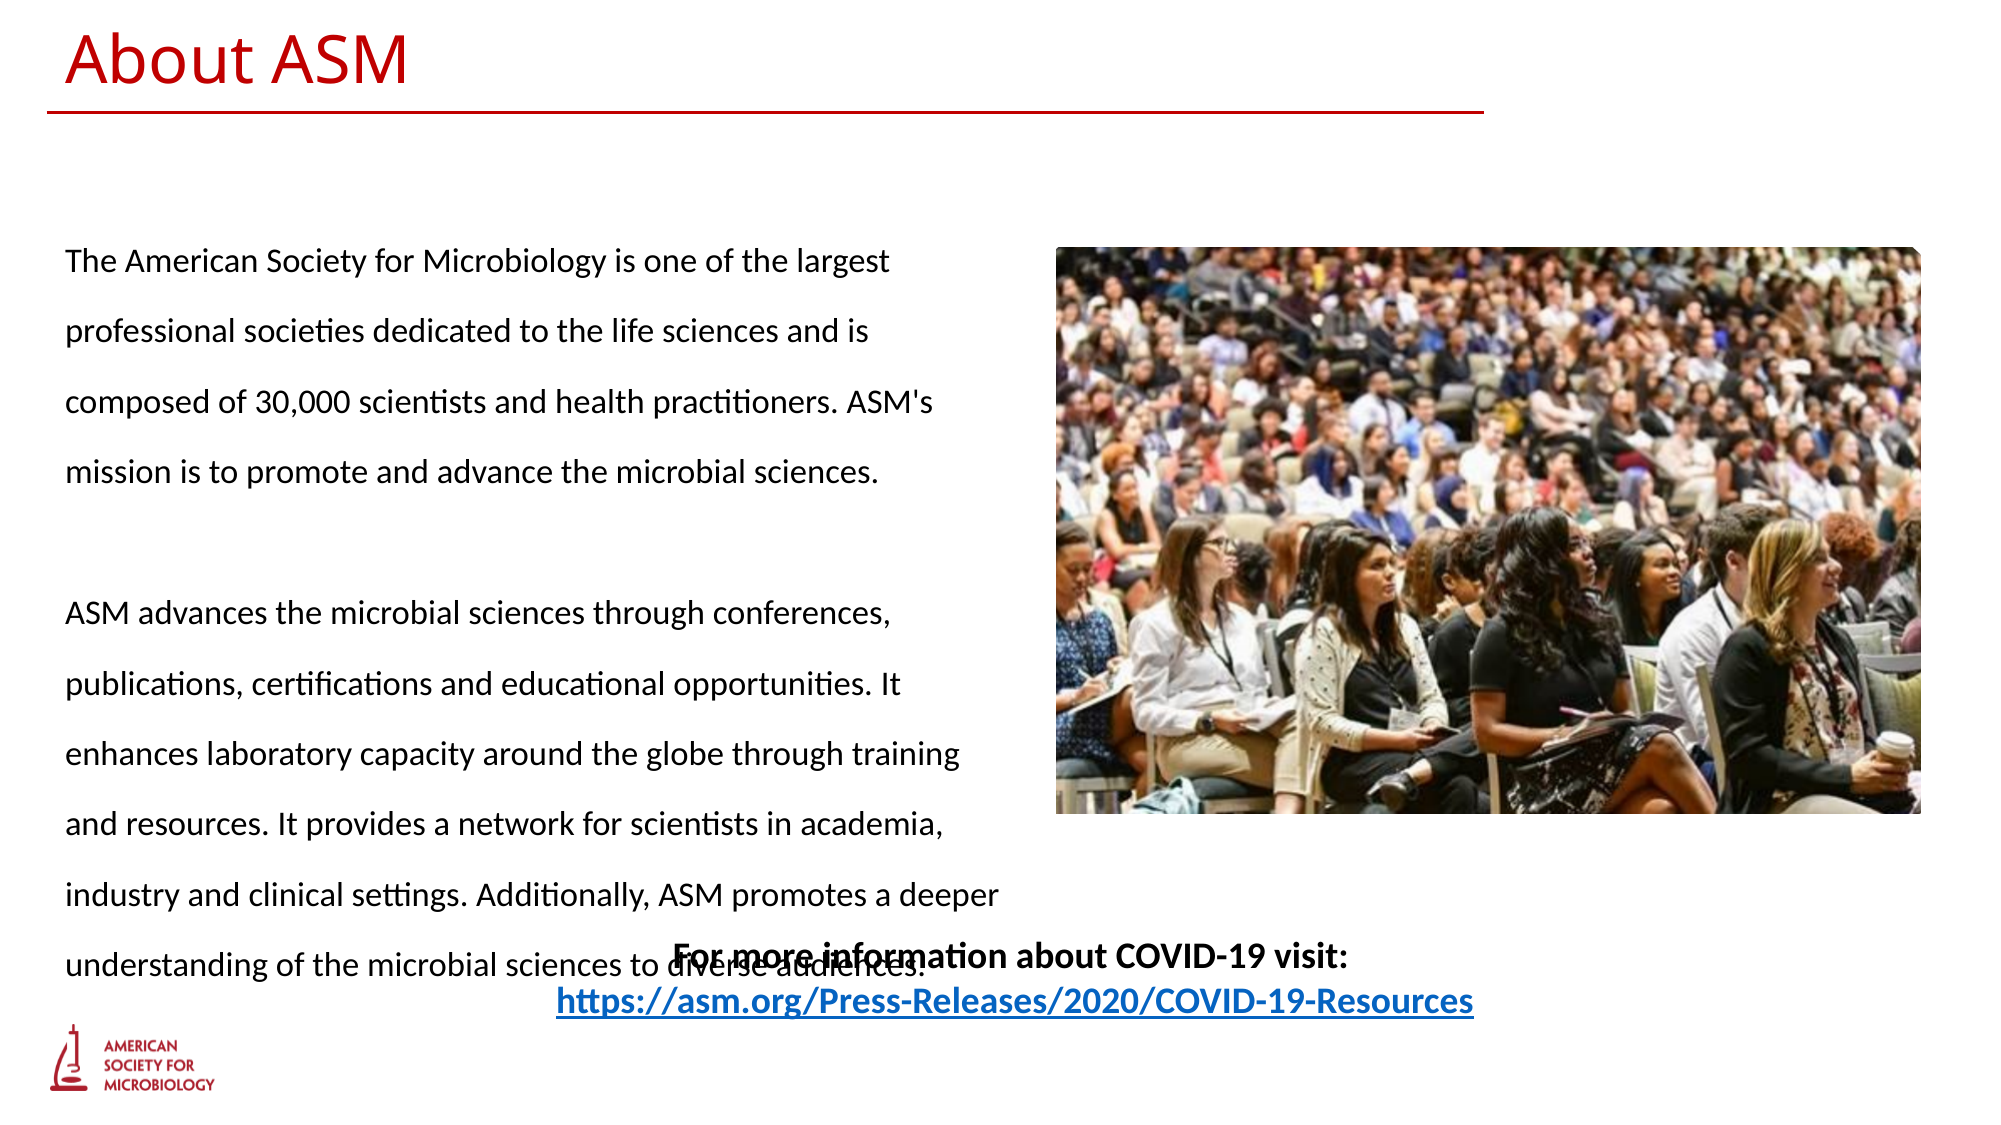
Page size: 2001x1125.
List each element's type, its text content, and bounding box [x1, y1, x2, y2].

text_box For more information about COVID-19 visit: https://asm.org/Press-Releases/2020/COVID-19-Resources [515, 923, 1516, 1029]
list The American Society for Microbiology is one of the largest professional societies dedicated to the life sciences and is composed of 30,000 scientists and health practitioners. ASM's mission is to promote and advance the microbial sciences. ASM advances the microbial sciences through conferences, publications, certifications and educational opportunities. It enhances laboratory capacity around the globe through training and resources. It provides a network for scientists in academia, industry and clinical settings. Additionally, ASM promotes a deeper understanding of the microbial sciences to diverse audiences. [50, 137, 1022, 1005]
picture [50, 1024, 215, 1091]
title About ASM [50, 12, 1967, 113]
picture [1056, 247, 1921, 814]
